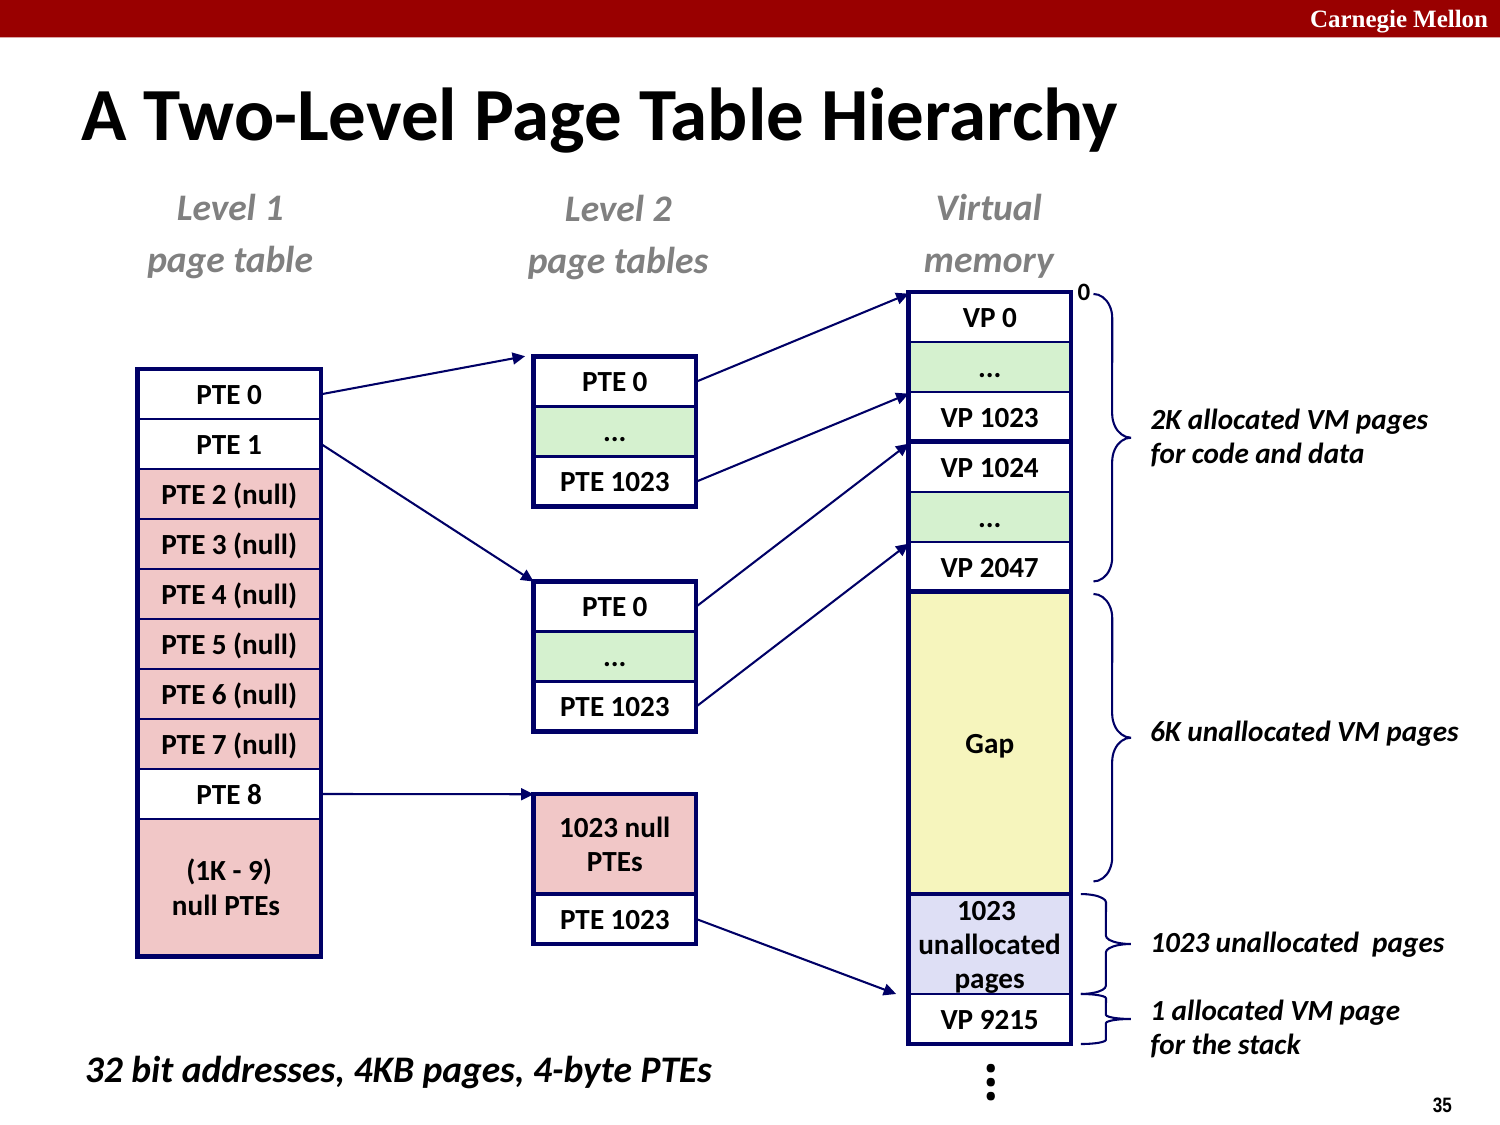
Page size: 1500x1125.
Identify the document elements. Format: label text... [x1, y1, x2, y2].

text_box [533, 793, 697, 944]
text_box [533, 356, 697, 507]
text_box 32 bit addresses, 4KB pages, 4-byte PTEs [70, 1037, 728, 1098]
text_box 1 allocated VM page for the stack [1135, 984, 1416, 1069]
text_box [533, 581, 697, 732]
text_box [322, 444, 534, 582]
text_box [322, 788, 534, 801]
text_box Level 2 page tables [513, 182, 724, 289]
text_box [1093, 293, 1131, 582]
text_box [322, 352, 526, 395]
text_box ... [961, 1054, 1045, 1109]
text_box [696, 292, 909, 382]
text_box [696, 443, 909, 607]
text_box [908, 441, 1072, 591]
text_box 0 [1062, 269, 1105, 315]
title A Two-Level Page Table Hierarchy [66, 46, 1426, 176]
text_box [1093, 593, 1131, 882]
text_box Virtual memory [908, 181, 1069, 288]
text_box 2K allocated VM pages for code and data [1135, 394, 1444, 479]
text_box 6K unallocated VM pages [1135, 706, 1474, 757]
text_box [1080, 994, 1131, 1045]
text_box [137, 368, 322, 957]
text_box [696, 543, 909, 707]
text_box Level 1 page table [132, 181, 329, 288]
text_box [908, 291, 1072, 441]
text_box [696, 918, 897, 996]
text_box Gap [908, 591, 1072, 893]
text_box 1023 unallocated pages [1135, 916, 1460, 967]
text_box [908, 893, 1072, 1044]
text_box [1080, 894, 1131, 994]
text_box [696, 392, 909, 482]
